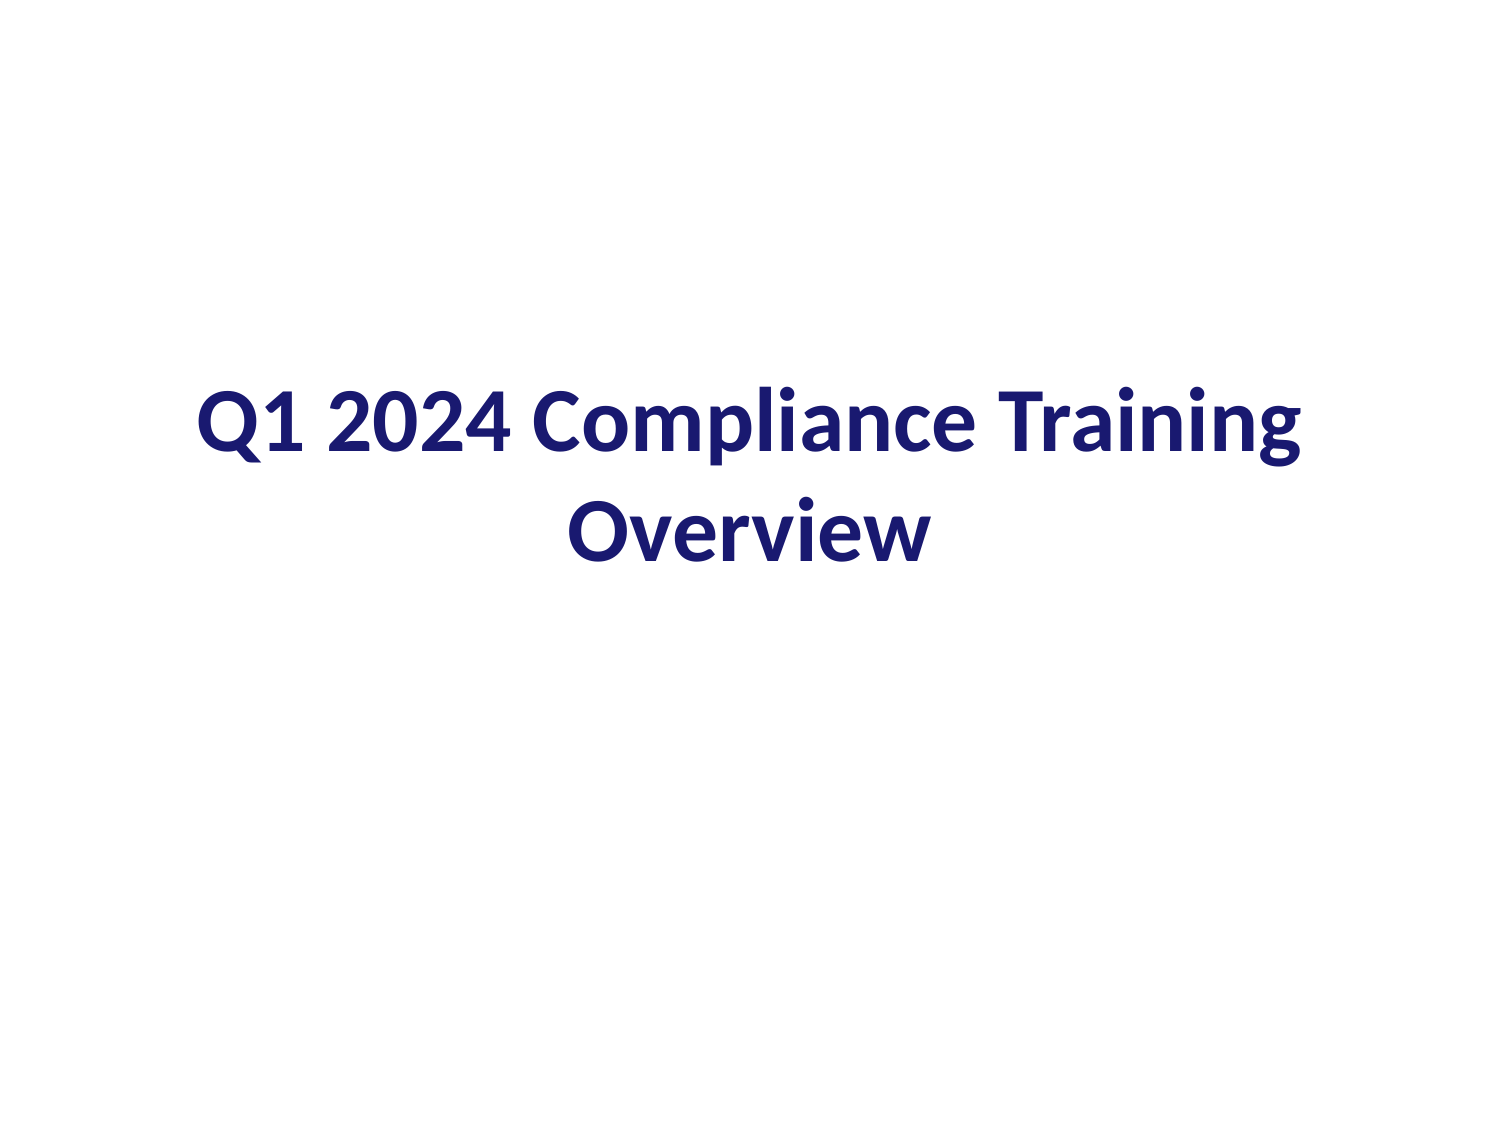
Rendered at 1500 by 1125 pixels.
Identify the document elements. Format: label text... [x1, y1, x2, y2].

title Q1 2024 Compliance Training Overview [112, 349, 1388, 591]
